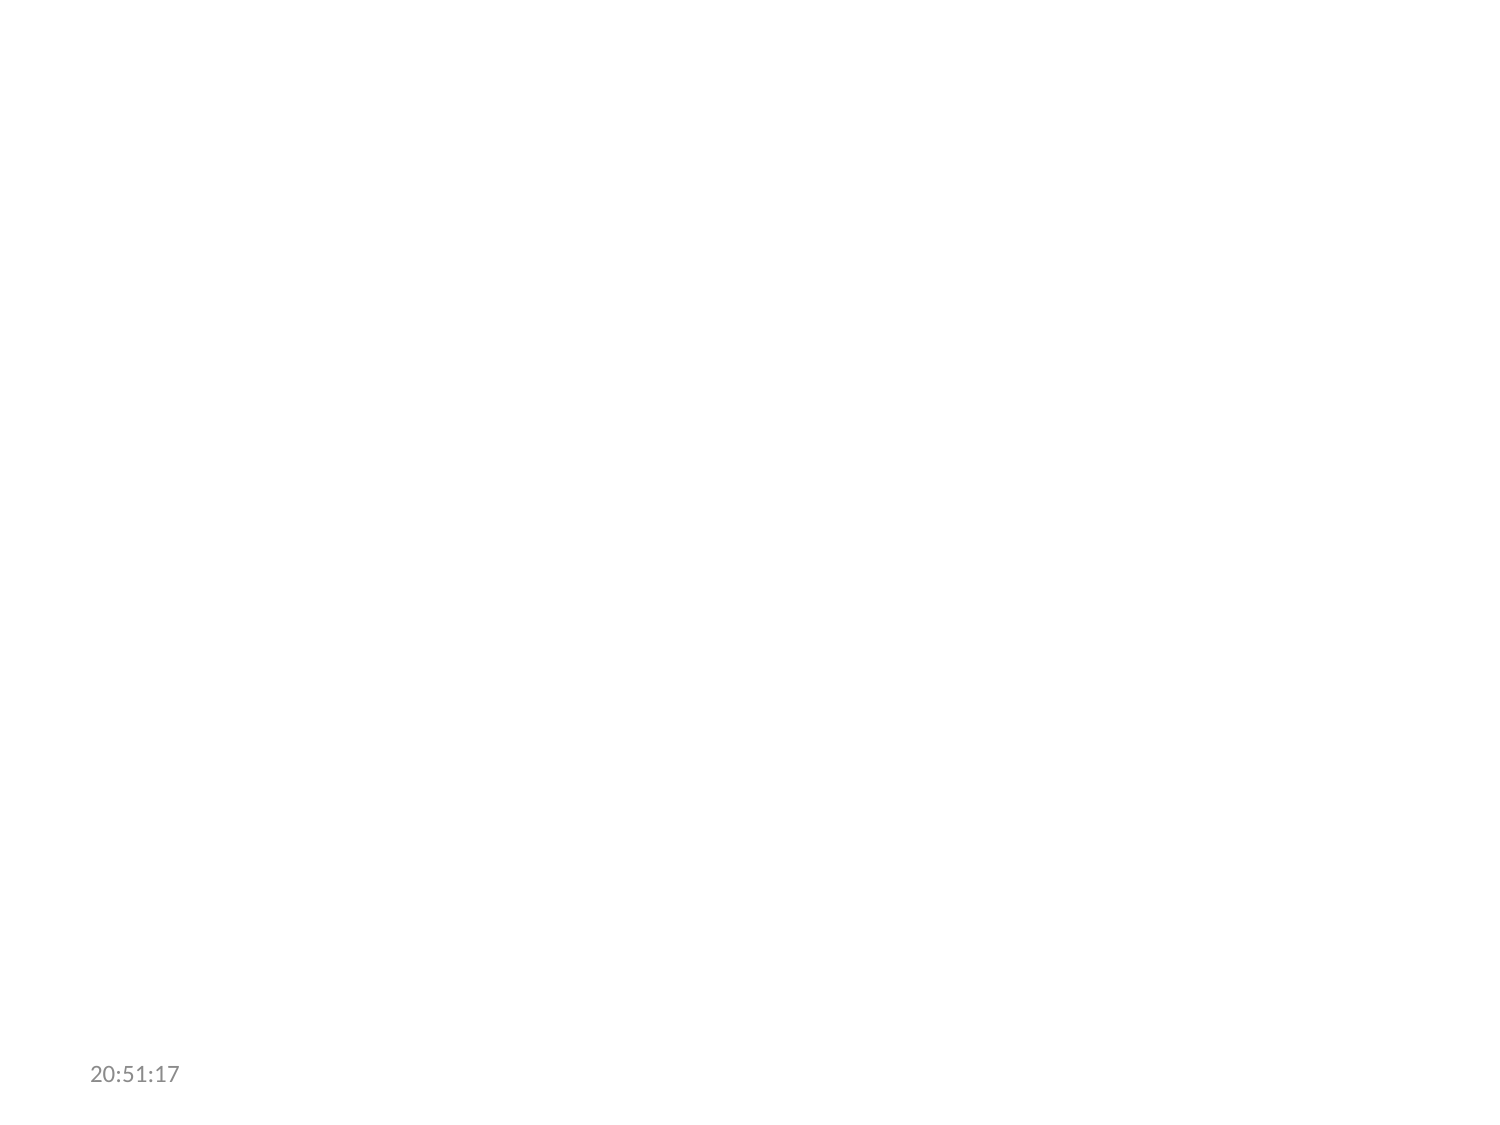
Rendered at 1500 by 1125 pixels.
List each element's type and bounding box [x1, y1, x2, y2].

slide_number [75, 1042, 425, 1103]
